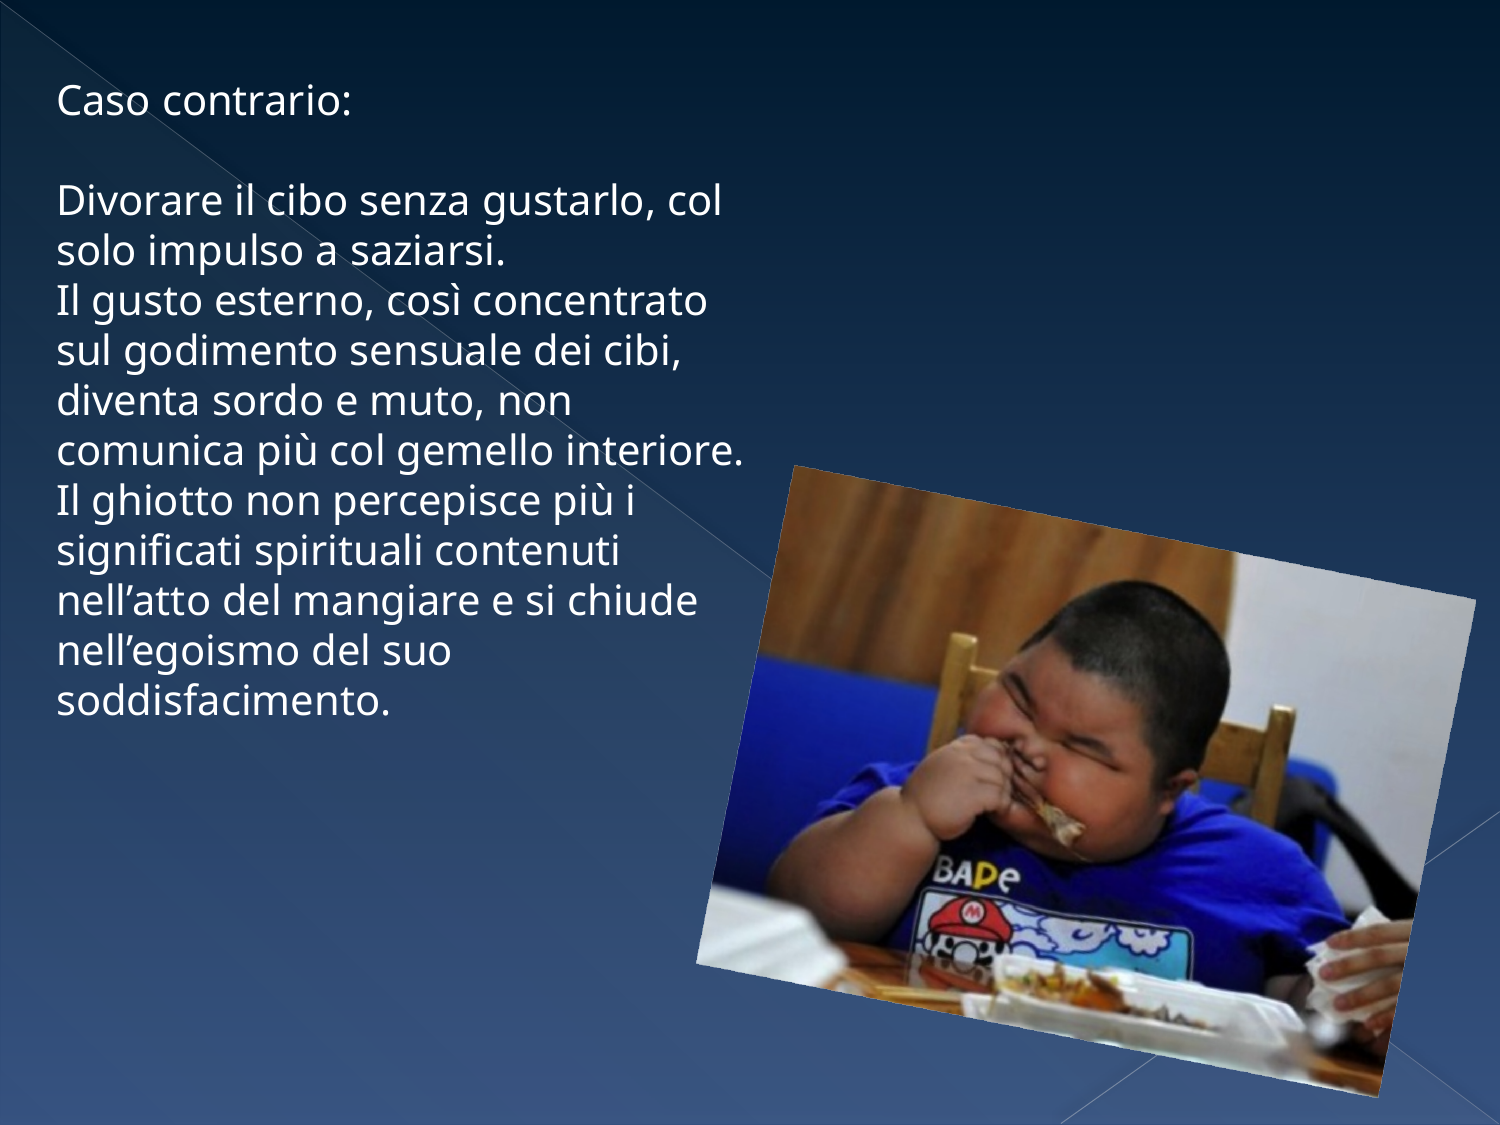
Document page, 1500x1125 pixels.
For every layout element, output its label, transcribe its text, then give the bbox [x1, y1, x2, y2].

text_box Caso contrario: Divorare il cibo senza gustarlo, col solo impulso a saziarsi. Il gusto esterno, così concentrato sul godimento sensuale dei cibi, diventa sordo e muto, non comunica più col gemello interiore. Il ghiotto non percepisce più i significati spirituali contenuti nell’atto del mangiare e si chiude nell’egoismo del suo soddisfacimento. [41, 66, 786, 732]
picture [697, 466, 1476, 1097]
